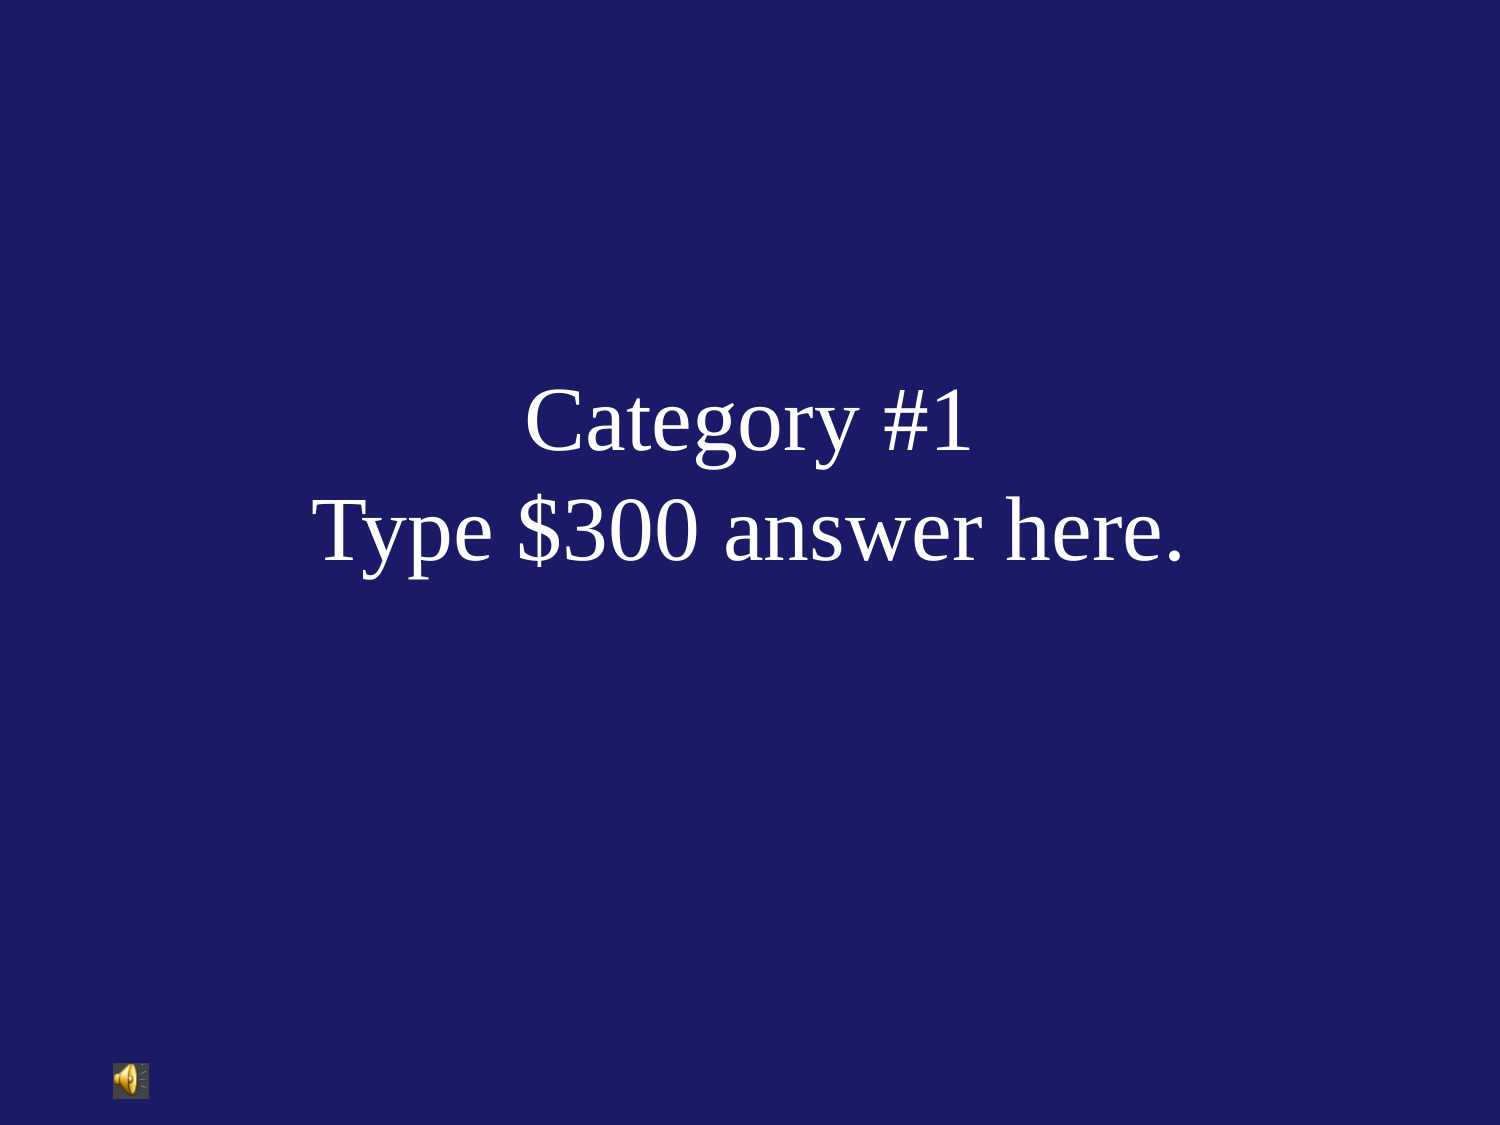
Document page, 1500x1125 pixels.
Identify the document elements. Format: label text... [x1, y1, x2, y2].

title Category #1 Type $300 answer here. [112, 374, 1388, 563]
picture [112, 1062, 151, 1101]
